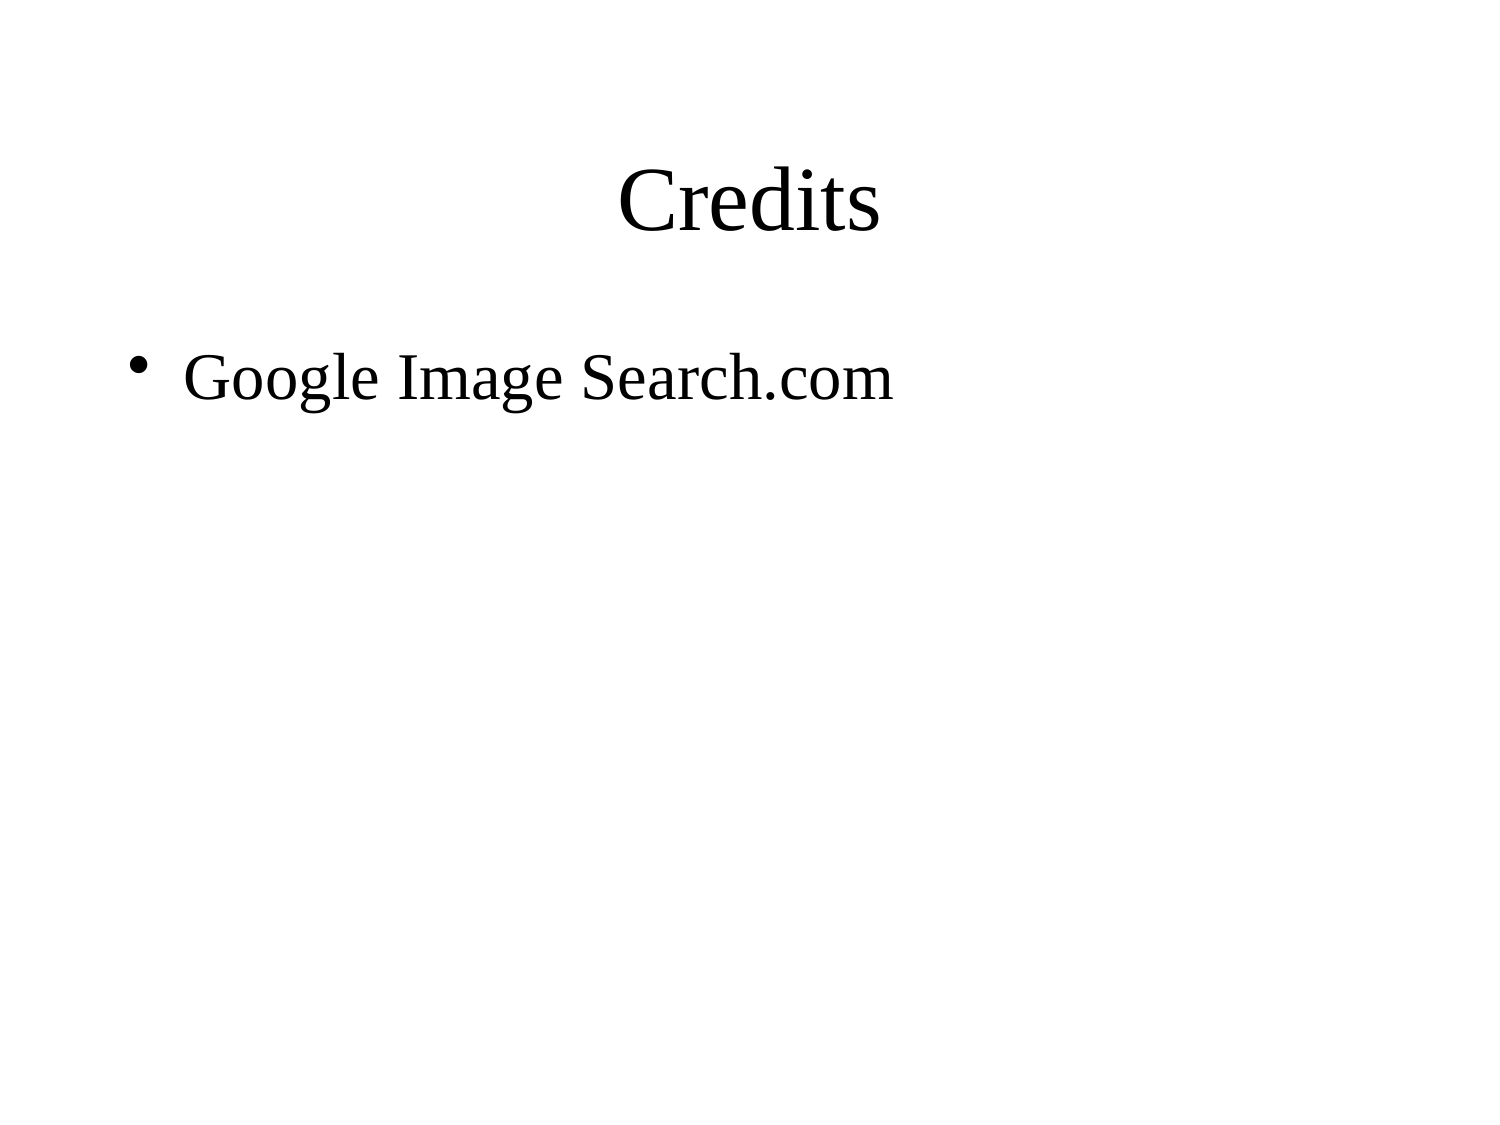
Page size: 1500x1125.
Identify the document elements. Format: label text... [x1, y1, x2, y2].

list Google Image Search.com [112, 324, 1388, 1001]
title Credits [112, 99, 1388, 288]
